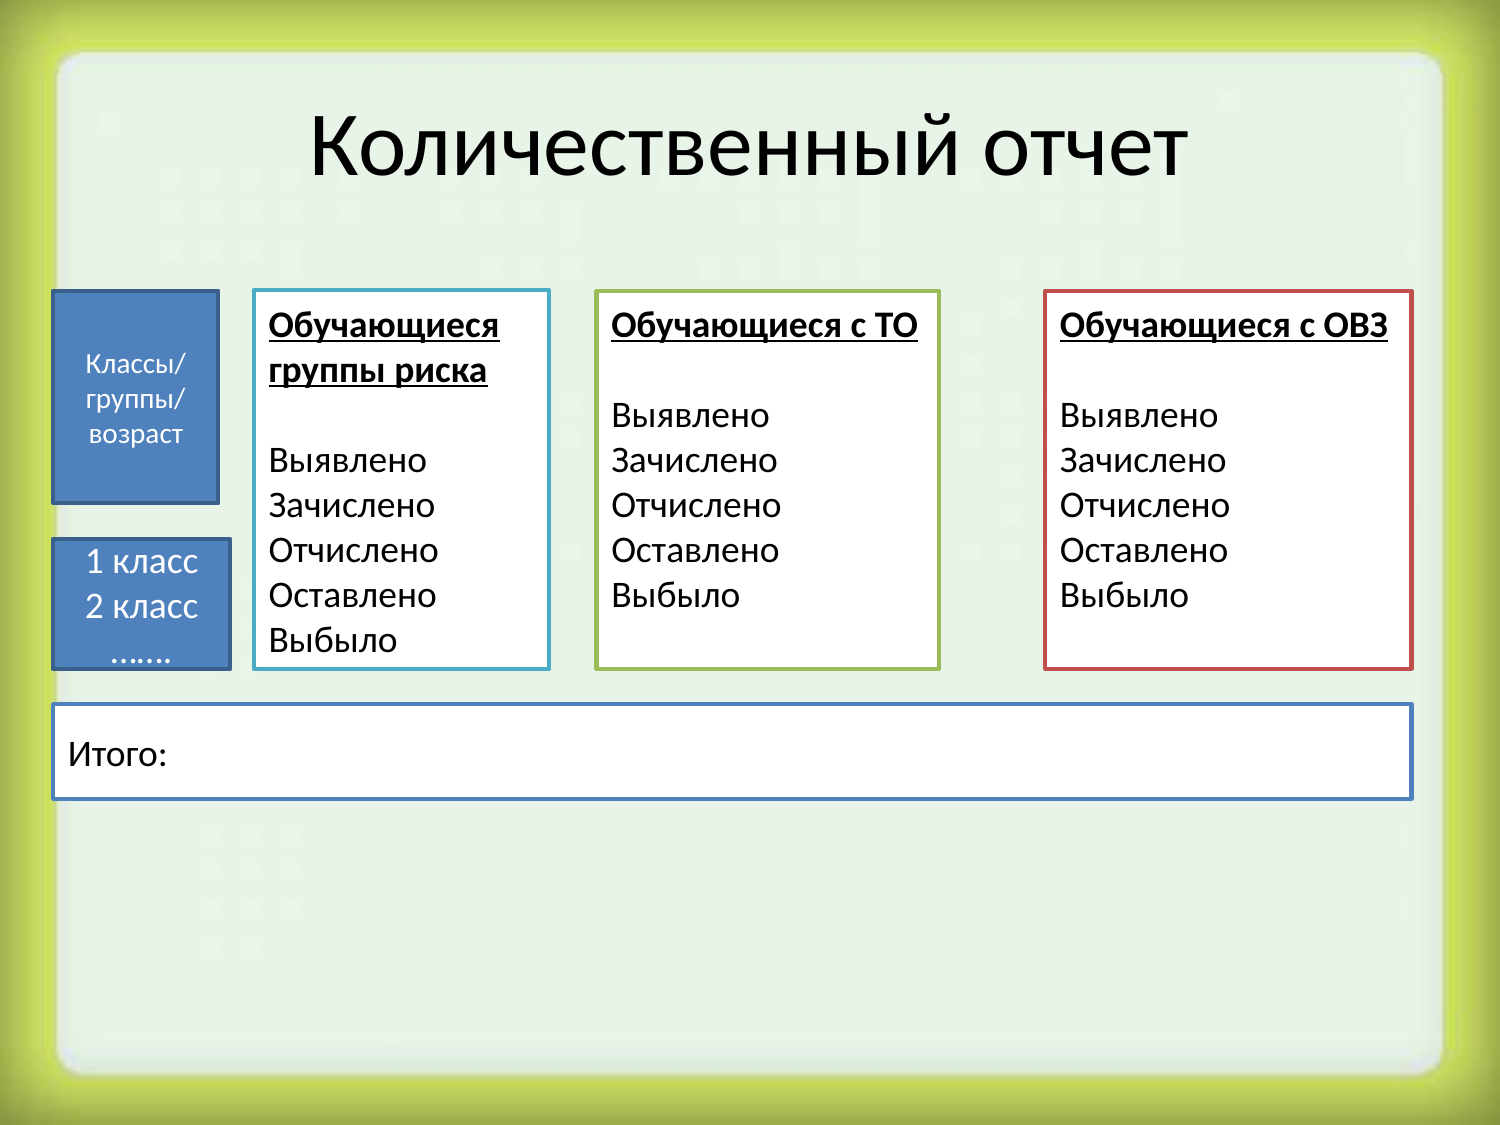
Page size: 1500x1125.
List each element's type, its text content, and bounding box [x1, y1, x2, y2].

text_box Обучающиеся с ТО Выявлено Зачислено Отчислено Оставлено Выбыло [594, 289, 941, 671]
picture [0, 0, 1500, 1125]
text_box Классы/ группы/ возраст [51, 289, 220, 505]
text_box Обучающиеся группы риска Выявлено Зачислено Отчислено Оставлено Выбыло [252, 288, 551, 671]
text_box 1 класс 2 класс ……. [51, 537, 232, 671]
text_box Итого: [51, 702, 1414, 801]
title Количественный отчет [75, 45, 1425, 233]
text_box Обучающиеся с ОВЗ Выявлено Зачислено Отчислено Оставлено Выбыло [1043, 289, 1414, 671]
